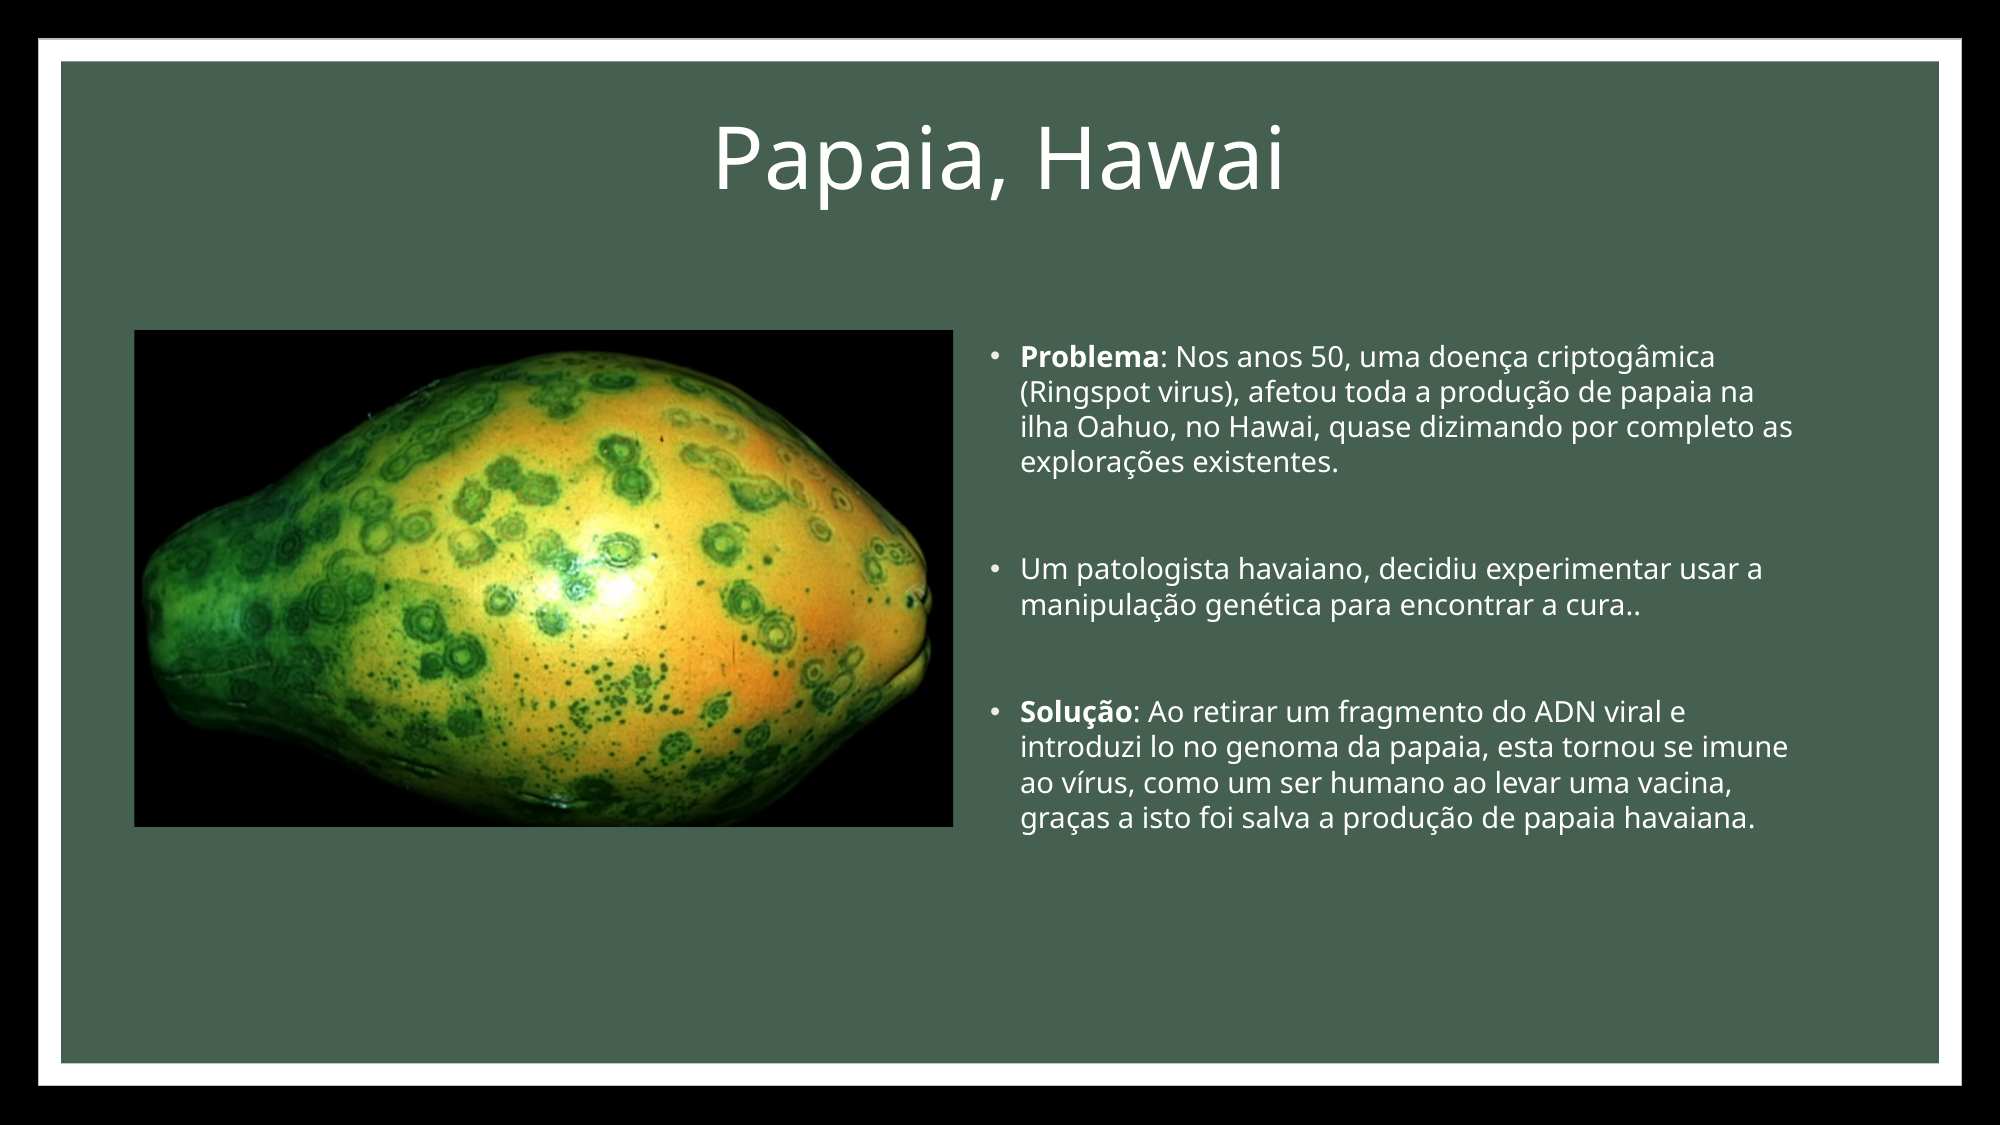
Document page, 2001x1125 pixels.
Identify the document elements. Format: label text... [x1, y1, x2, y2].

picture [134, 330, 954, 827]
title Papaia, Hawai [174, 105, 1825, 331]
list Problema: Nos anos 50, uma doença criptogâmica (Ringspot virus), afetou toda a produção de papaia na ilha Oahuo, no Hawai, quase dizimando por completo as explorações existentes. Um patologista havaiano, decidiu experimentar usar a manipulação genética para encontrar a cura.. Solução: Ao retirar um fragmento do ADN viral e introduzi lo no genoma da papaia, esta tornou se imune ao vírus, como um ser humano ao levar uma vacina, graças a isto foi salva a produção de papaia havaiana. [975, 330, 1825, 990]
